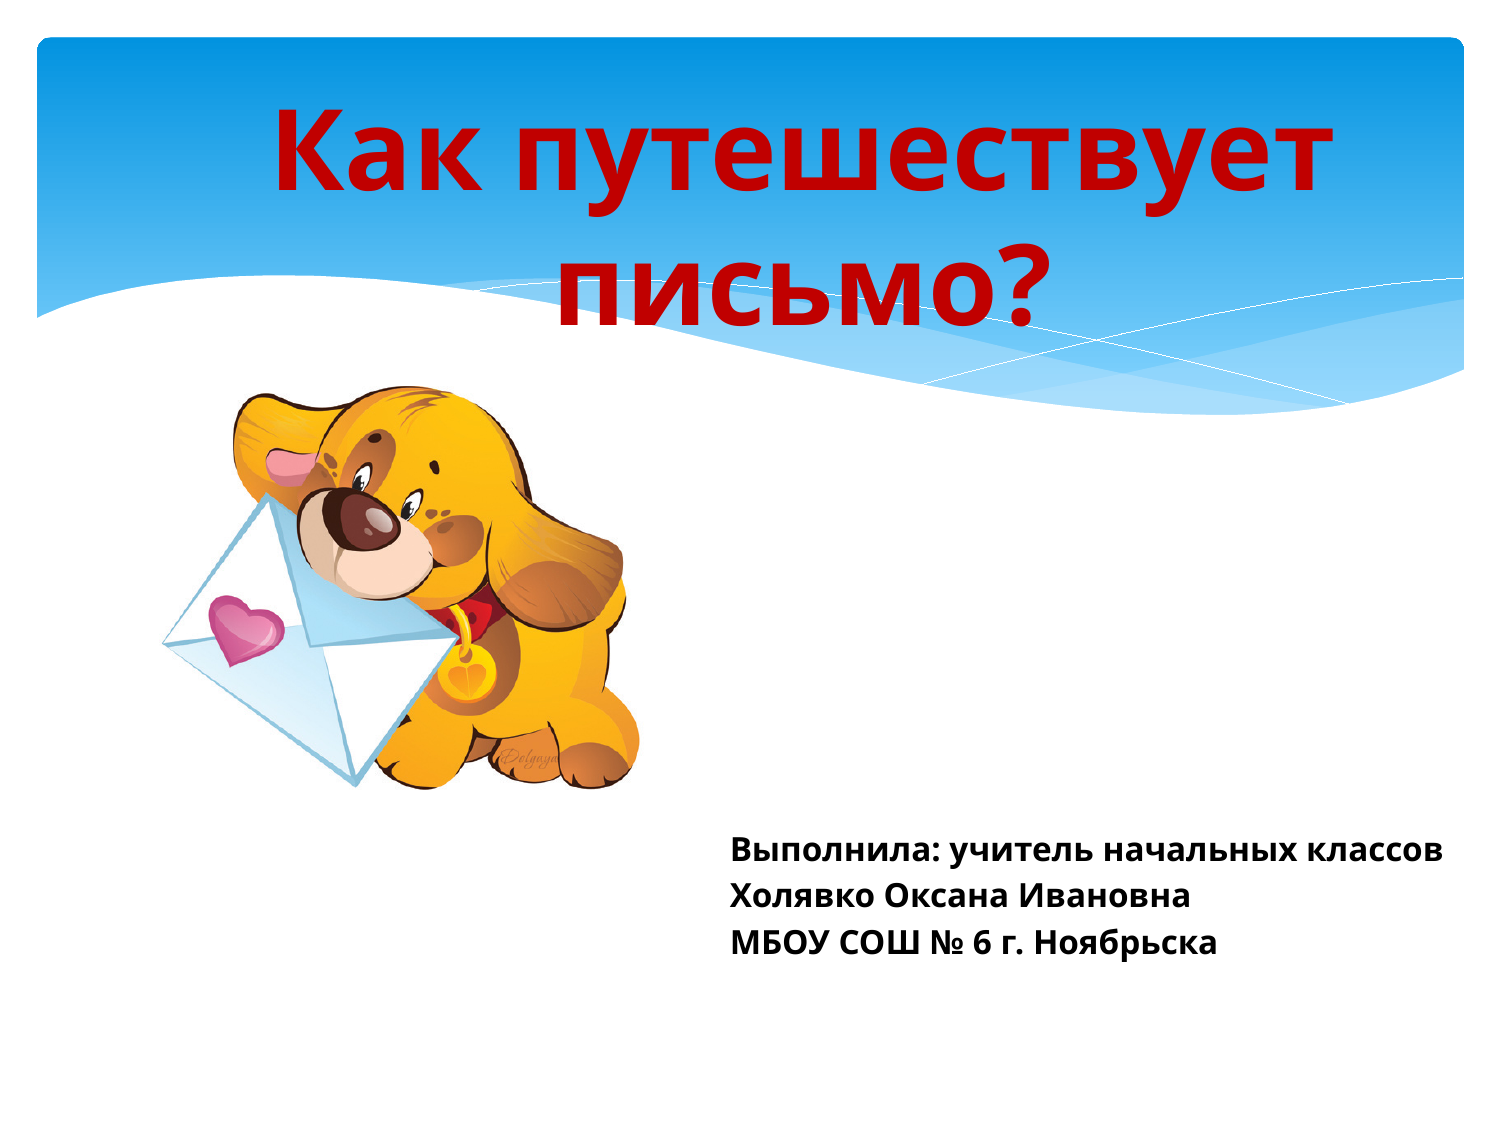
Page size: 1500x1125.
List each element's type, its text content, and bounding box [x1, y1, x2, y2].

title [75, 35, 1207, 352]
picture [152, 386, 669, 805]
text_box Как путешествует письмо? [163, 70, 1442, 506]
list Выполнила: учитель начальных классов Холявко Оксана Ивановна МБОУ СОШ № 6 г. Ноябрьска [714, 820, 1466, 1006]
